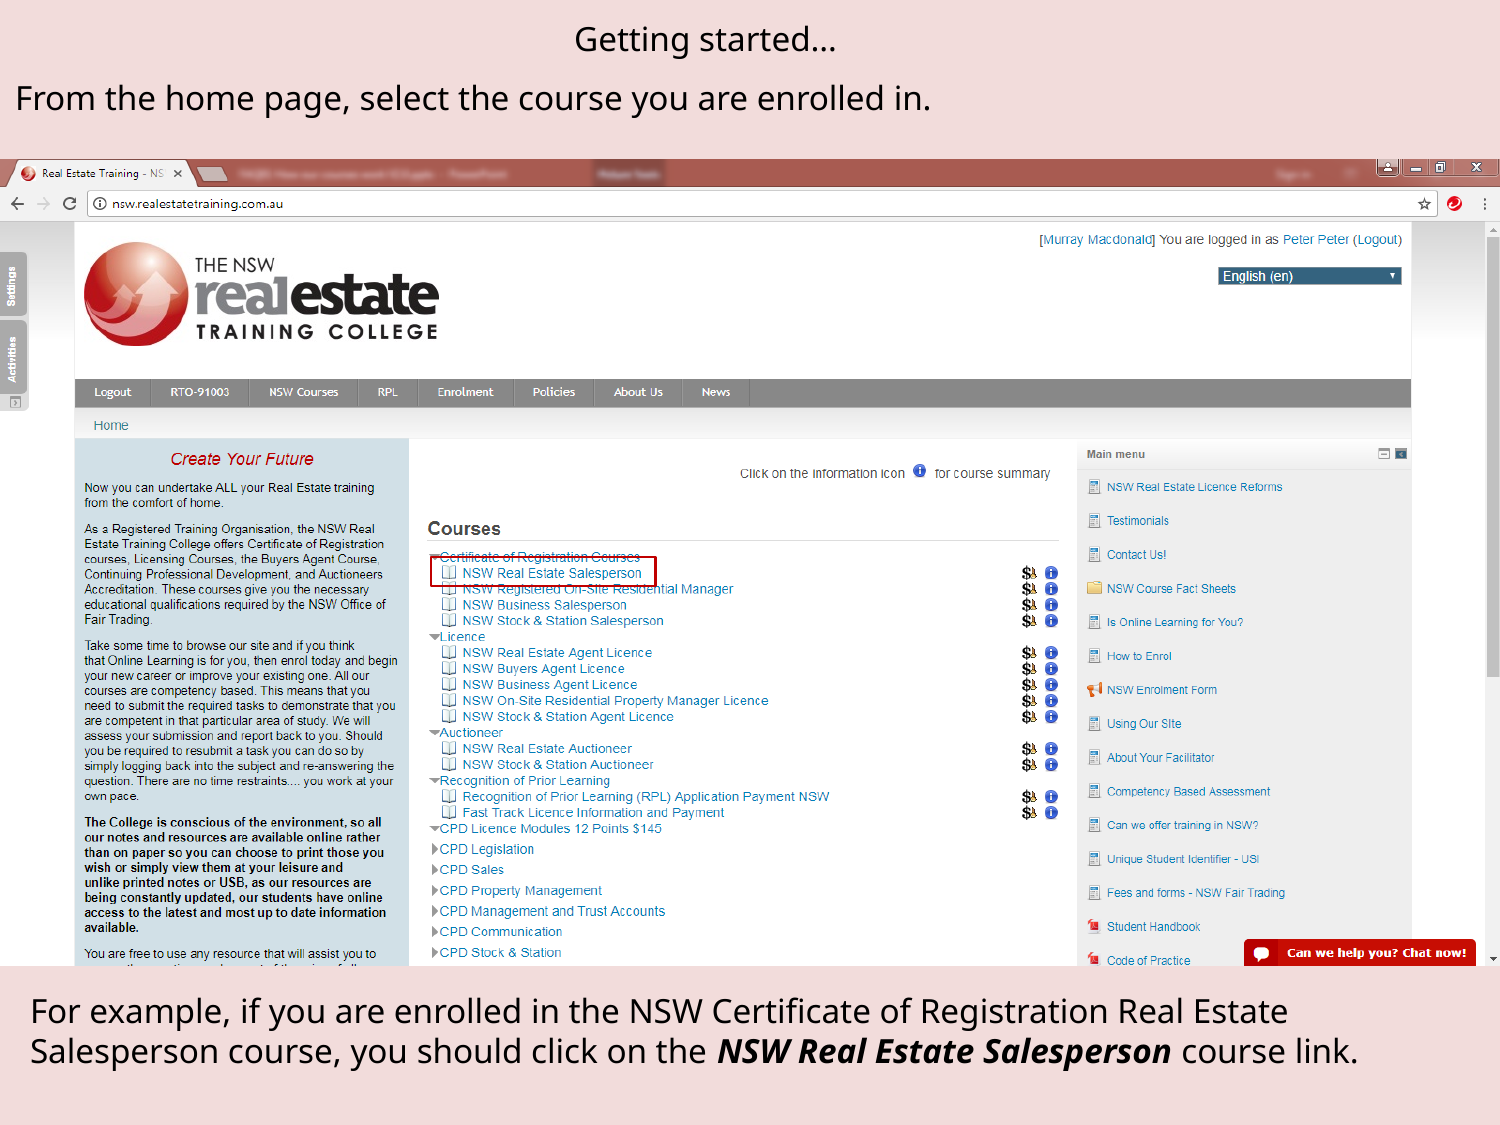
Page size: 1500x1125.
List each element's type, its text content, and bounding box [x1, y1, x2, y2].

text_box Getting started… [559, 10, 853, 66]
text_box For example, if you are enrolled in the NSW Certificate of Registration Real Estate Salesperson course, you should click on the NSW Real Estate Salesperson course link. [15, 983, 1485, 1125]
picture [0, 159, 1500, 966]
subtitle From the home page, select the course you are enrolled in. [0, 69, 1470, 124]
